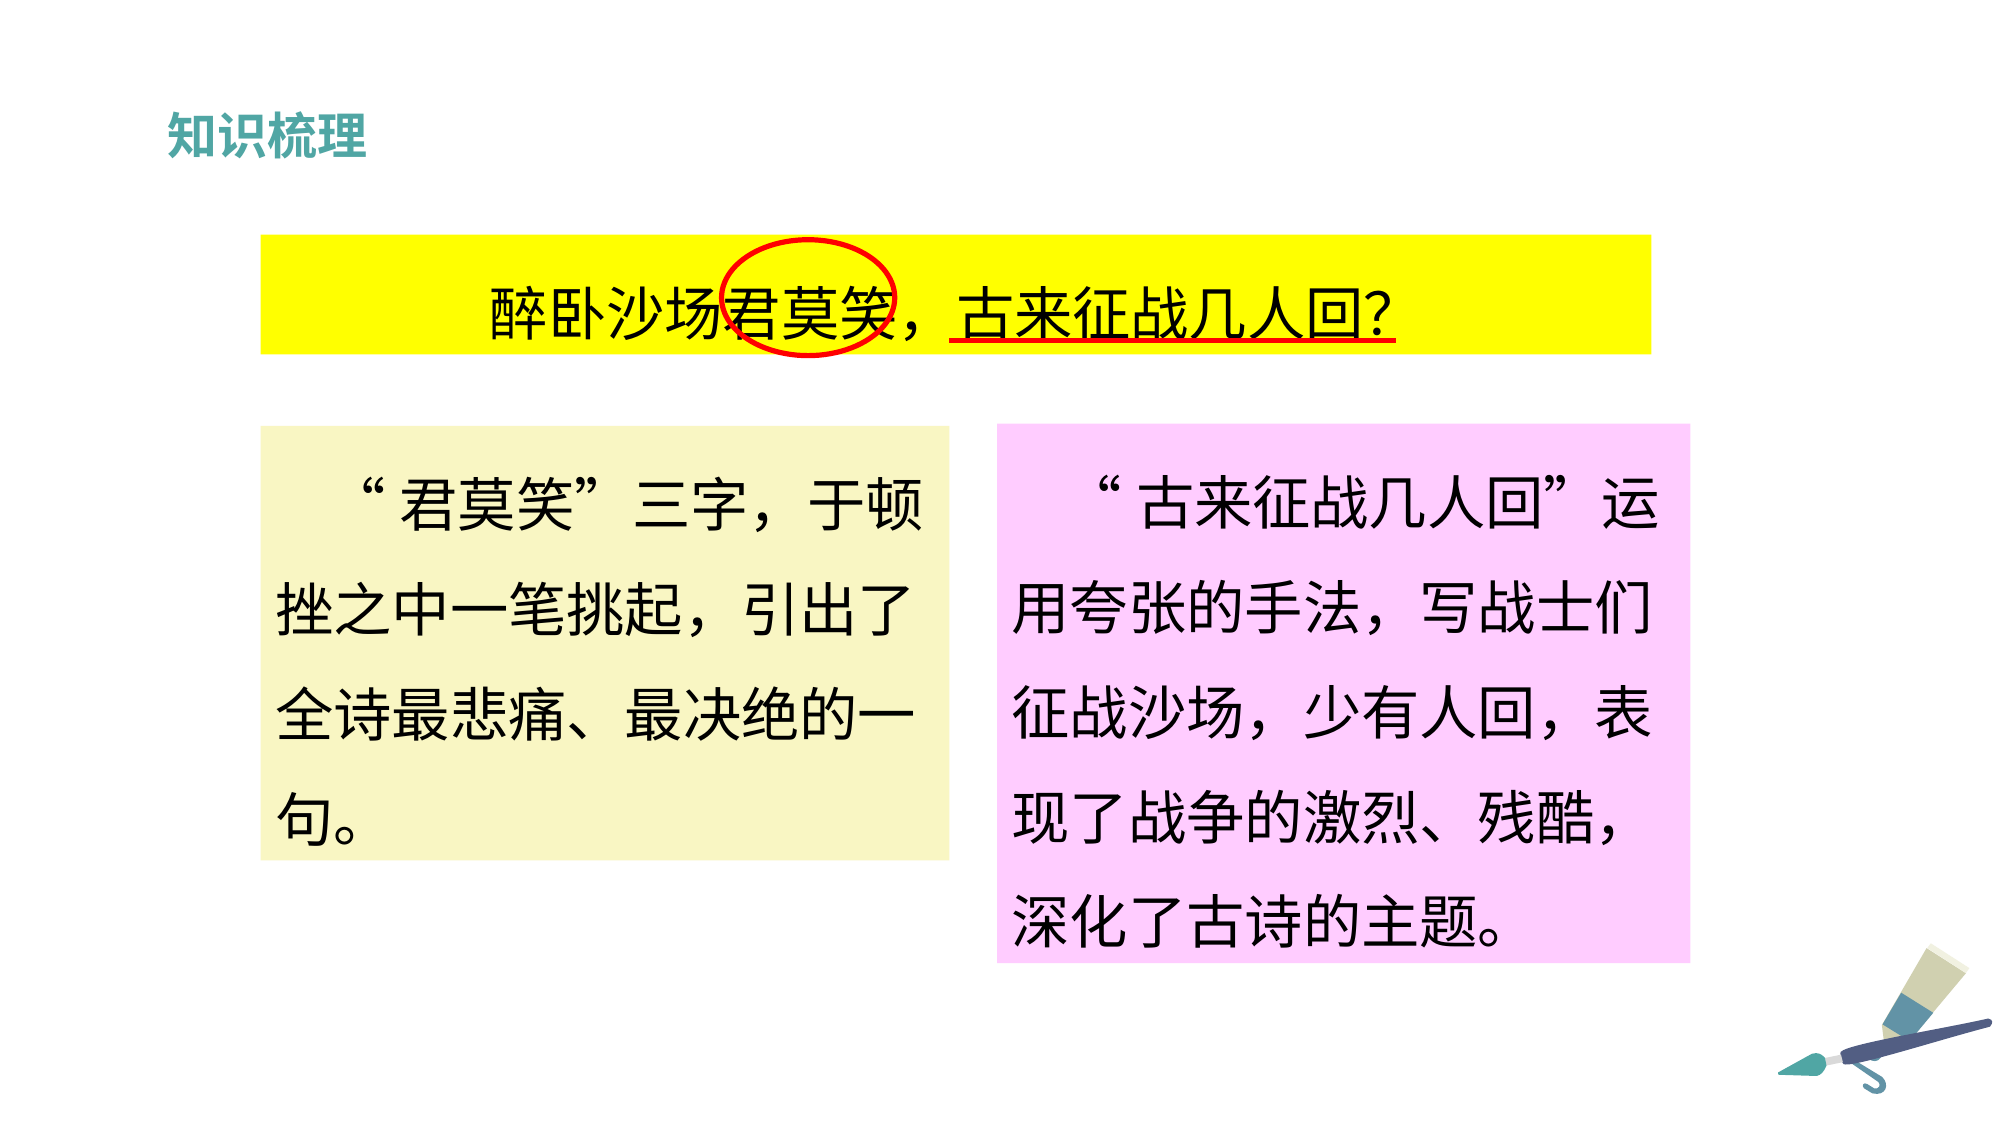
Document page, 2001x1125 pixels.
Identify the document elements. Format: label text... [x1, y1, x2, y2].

text_box [720, 238, 896, 357]
text_box “古来征战几人回”运用夸张的手法，写战士们征战沙场，少有人回，表现了战争的激烈、残酷，深化了古诗的主题。 [997, 423, 1691, 964]
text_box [1811, 945, 1974, 1125]
text_box “君莫笑”三字，于顿挫之中一笔挑起，引出了全诗最悲痛、最决绝的一句。 [260, 425, 950, 861]
text_box 醉卧沙场君莫笑，古来征战几人回？ [260, 234, 1652, 355]
text_box 知识梳理 [152, 97, 383, 172]
